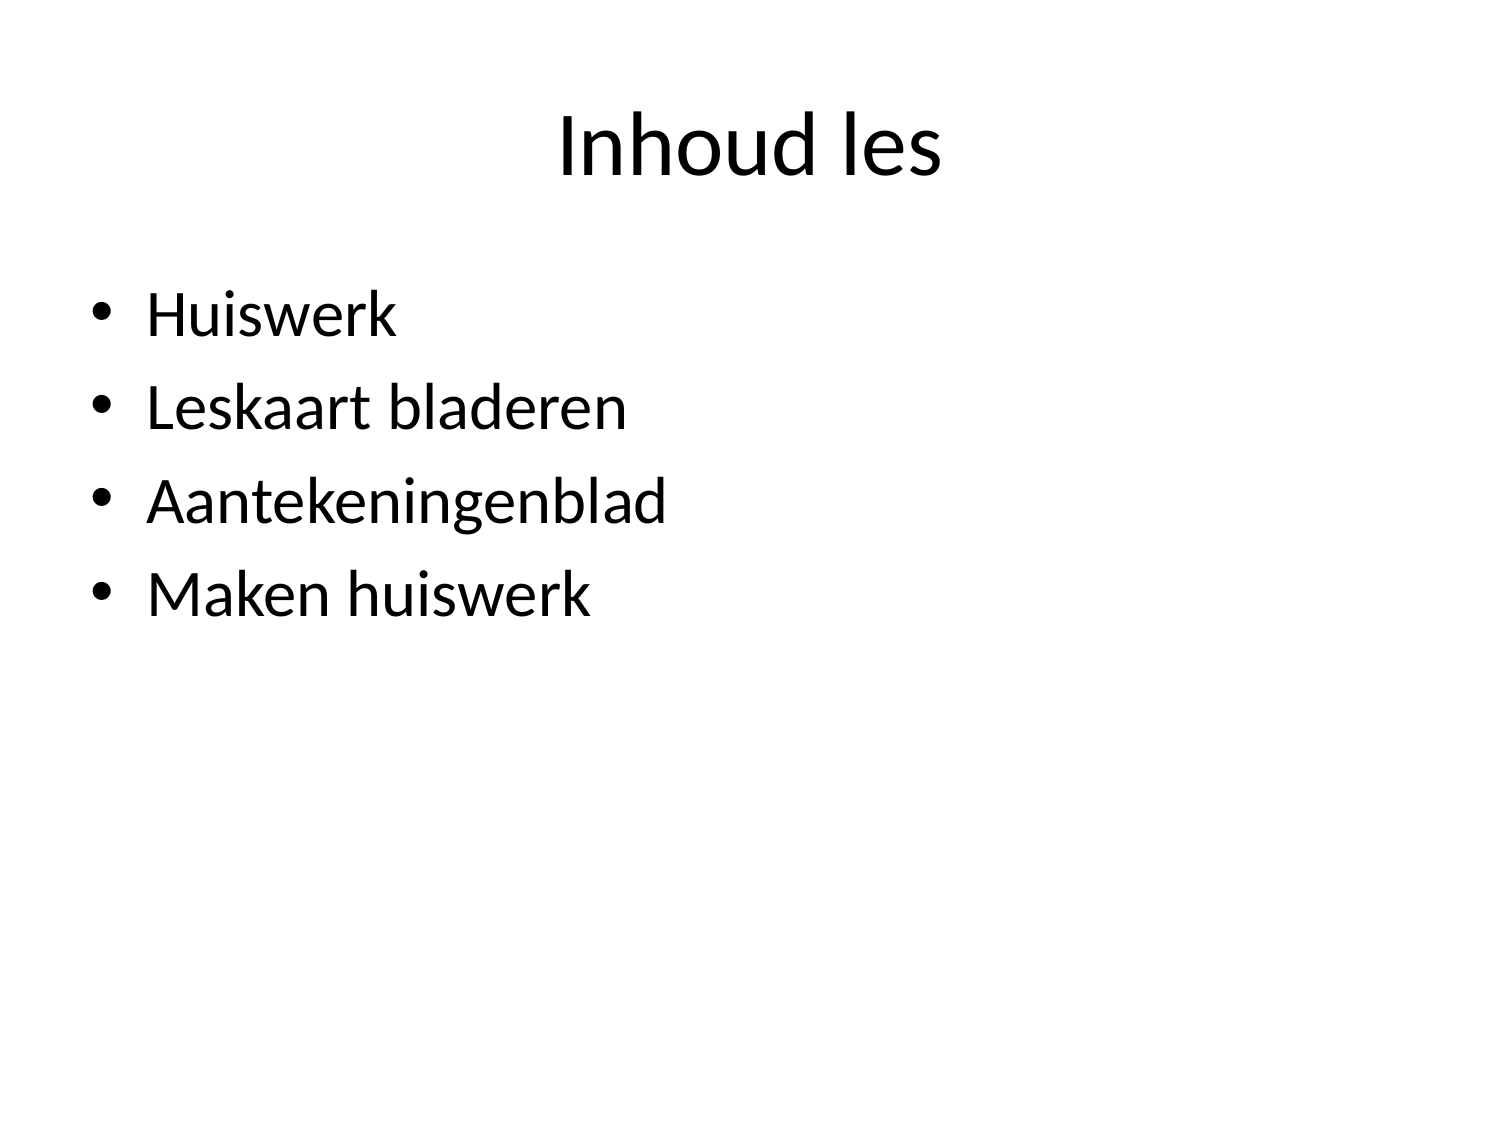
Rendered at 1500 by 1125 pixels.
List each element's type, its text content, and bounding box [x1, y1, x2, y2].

list Huiswerk Leskaart bladeren Aantekeningenblad Maken huiswerk [75, 262, 1425, 1005]
title Inhoud les [75, 45, 1425, 233]
